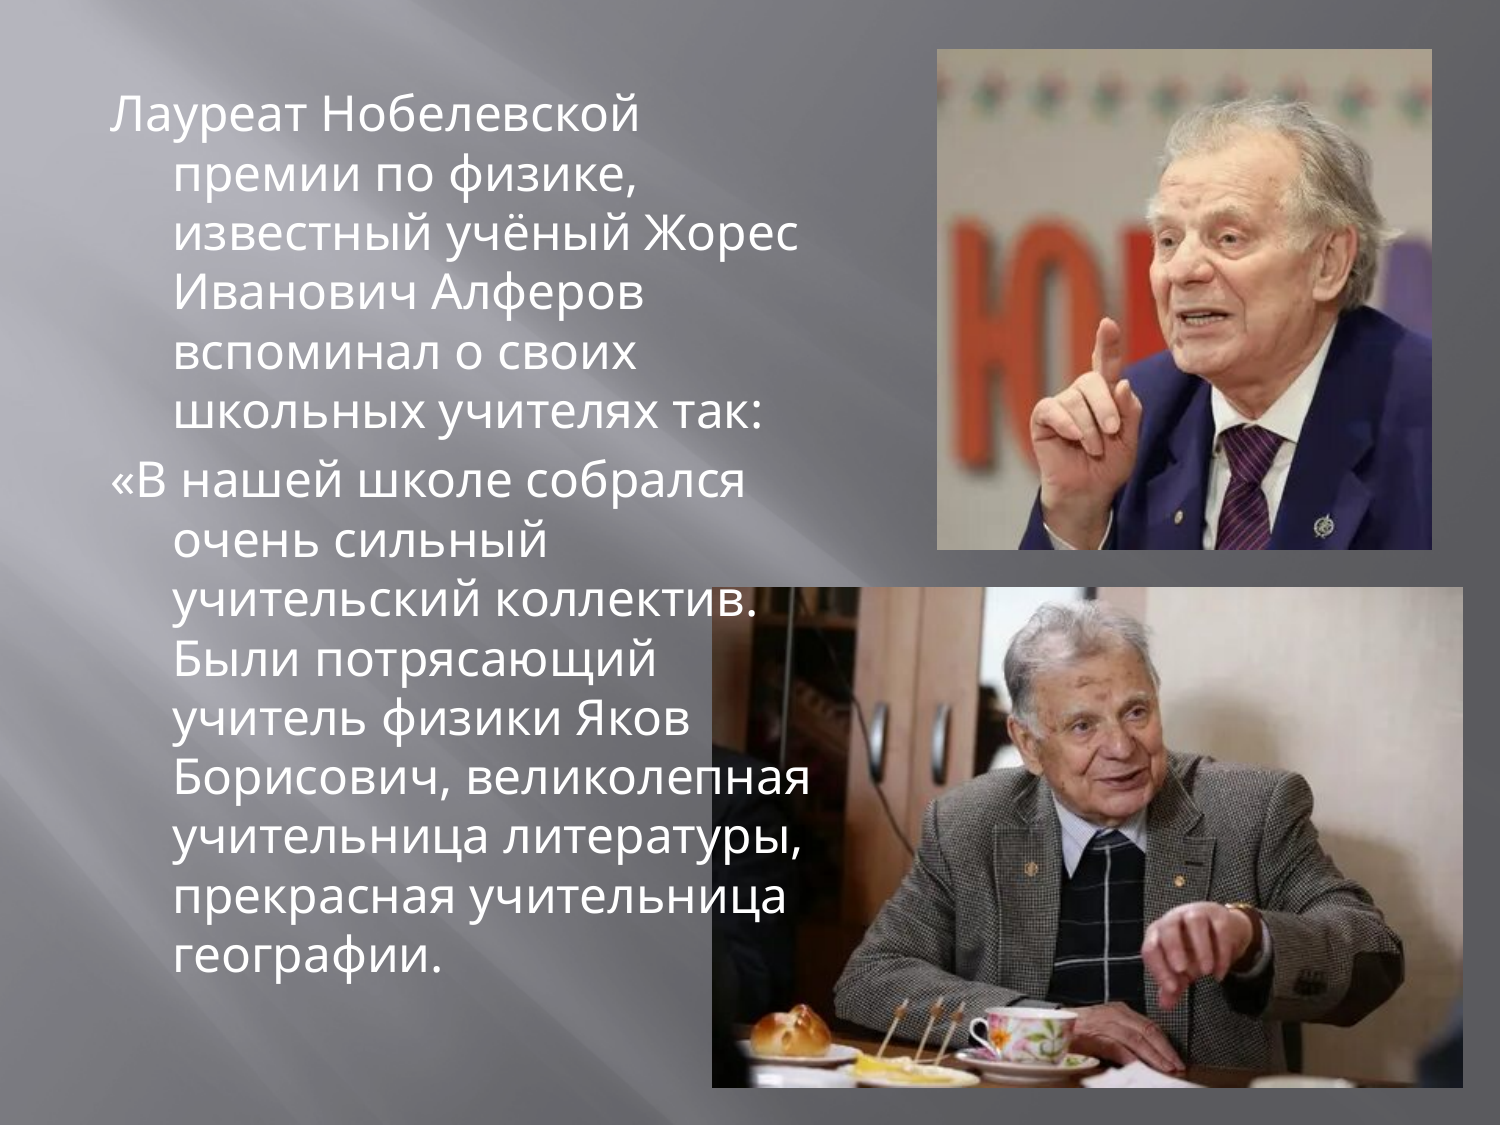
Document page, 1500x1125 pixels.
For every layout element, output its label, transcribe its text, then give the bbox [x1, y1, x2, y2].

picture [712, 587, 1463, 1088]
list Лауреат Нобелевской премии по физике, известный учёный Жорес Иванович Алферов вспоминал о своих школьных учителях так: «В нашей школе собрался очень сильный учительский коллектив. Были потрясающий учитель физики Яков Борисович, великолепная учительница литературы, прекрасная учительница географии. [75, 75, 838, 1035]
picture [937, 49, 1432, 551]
